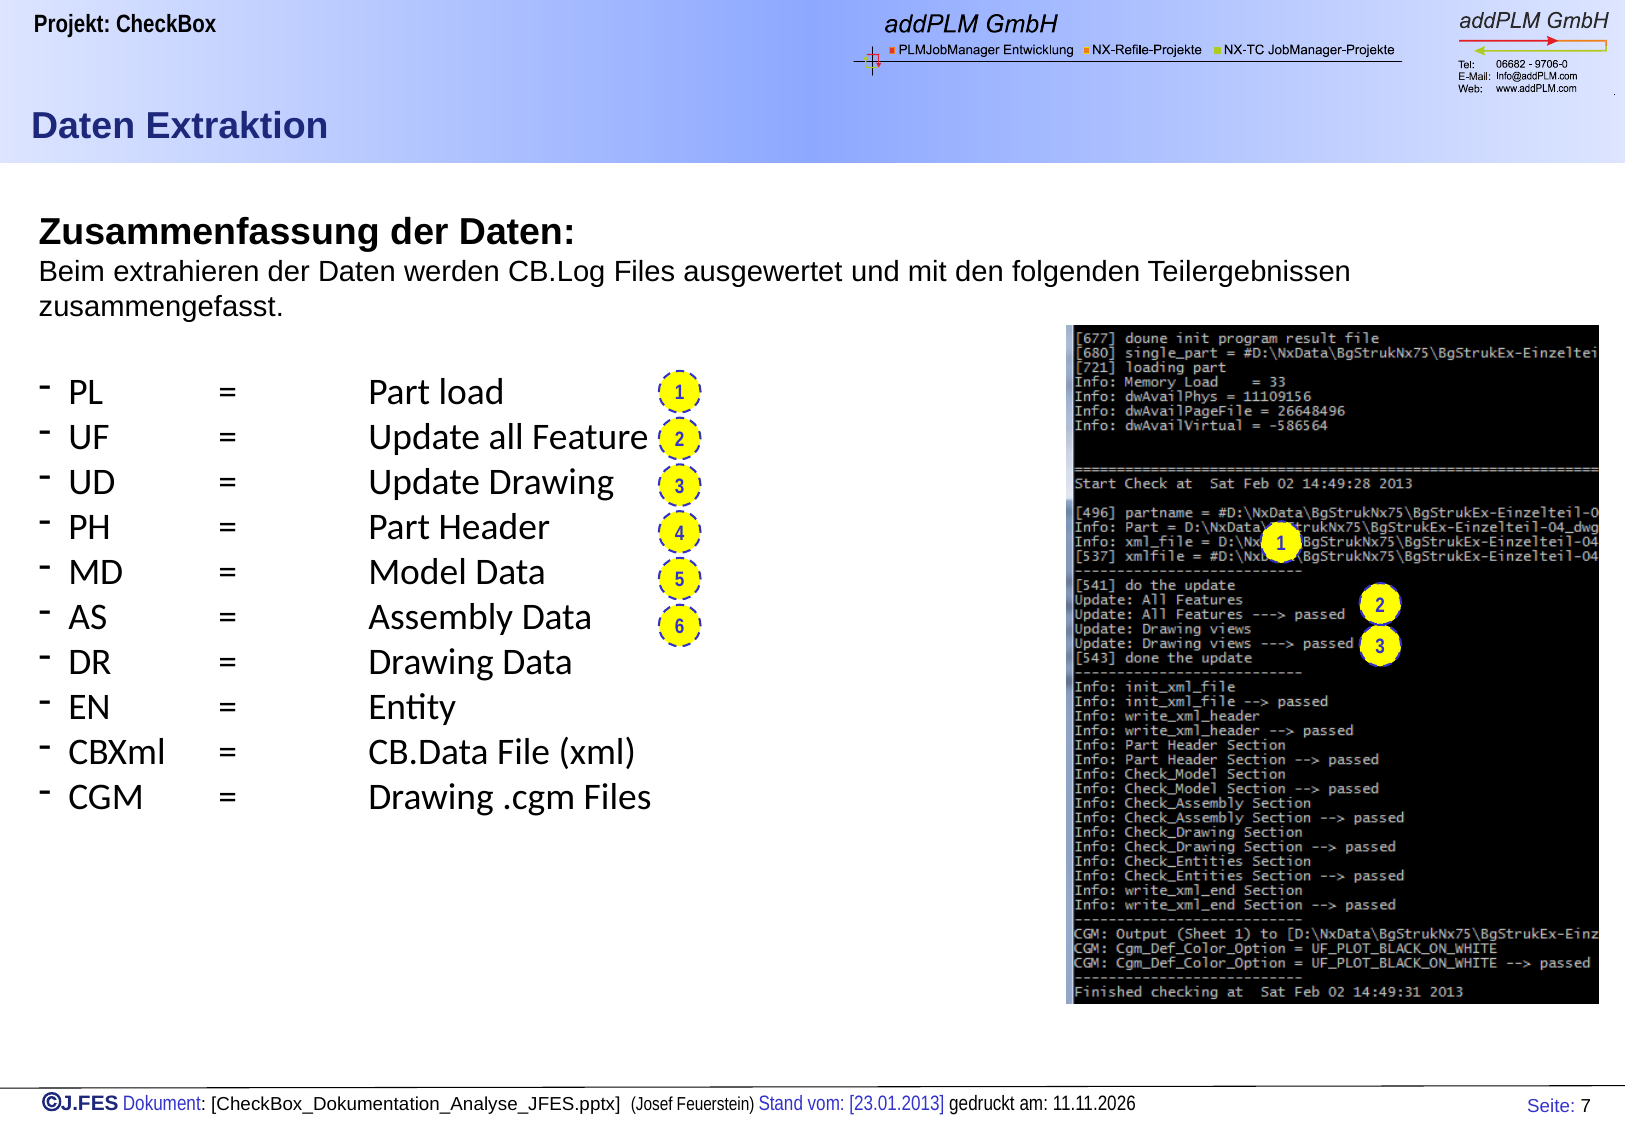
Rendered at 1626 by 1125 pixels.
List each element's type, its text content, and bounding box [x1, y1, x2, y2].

text_box 4 [658, 511, 701, 553]
text_box 6 [658, 604, 701, 647]
text_box 2 [658, 417, 701, 460]
picture [1065, 325, 1600, 1004]
text_box 5 [658, 557, 701, 600]
text_box 3 [658, 464, 701, 506]
text_box 1 [658, 370, 701, 413]
text_box Zusammenfassung der Daten: Beim extrahieren der Daten werden CB.Log Files ausgewertet und mit den folgenden Teilergebnissen zusammengefasst. PL = Part load UF = Update all Feature UD = Update Drawing PH = Part Header MD = Model Data AS = Assembly Data DR = Drawing Data EN = Entity CBXml = CB.Data File (xml) CGM = Drawing .cgm Files [23, 199, 1599, 825]
title Daten Extraktion [30, 73, 1600, 148]
